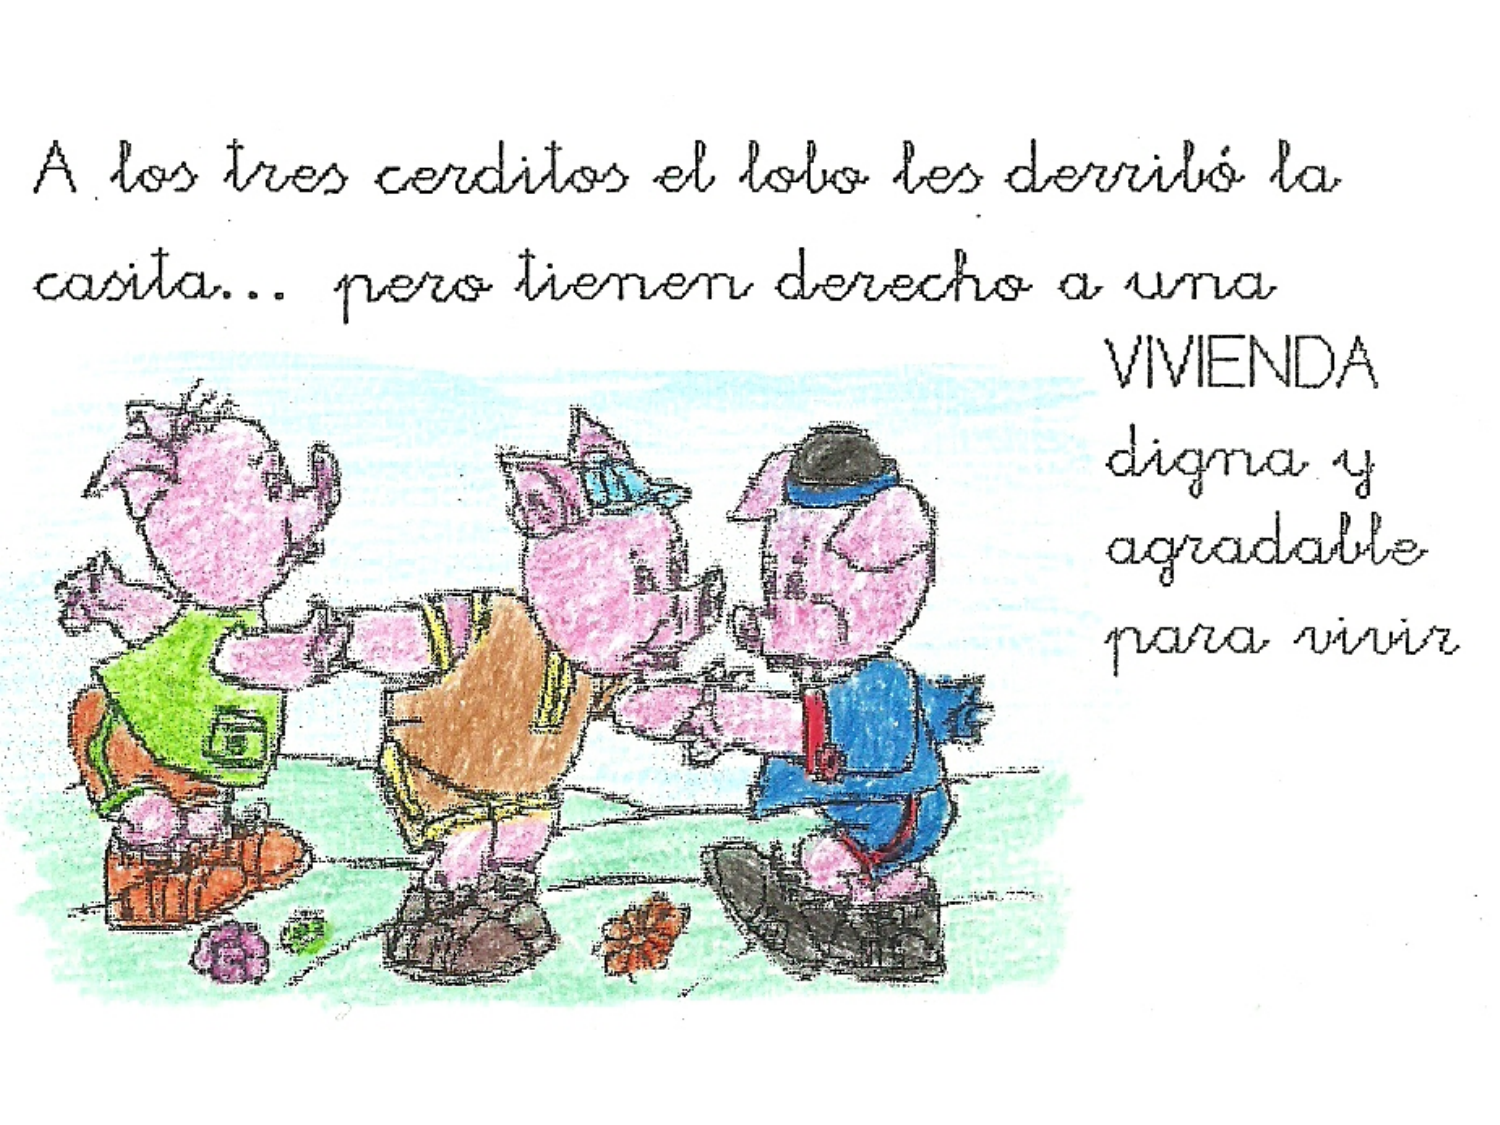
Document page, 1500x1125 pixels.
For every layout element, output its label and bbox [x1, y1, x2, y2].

picture [0, 94, 1500, 1030]
